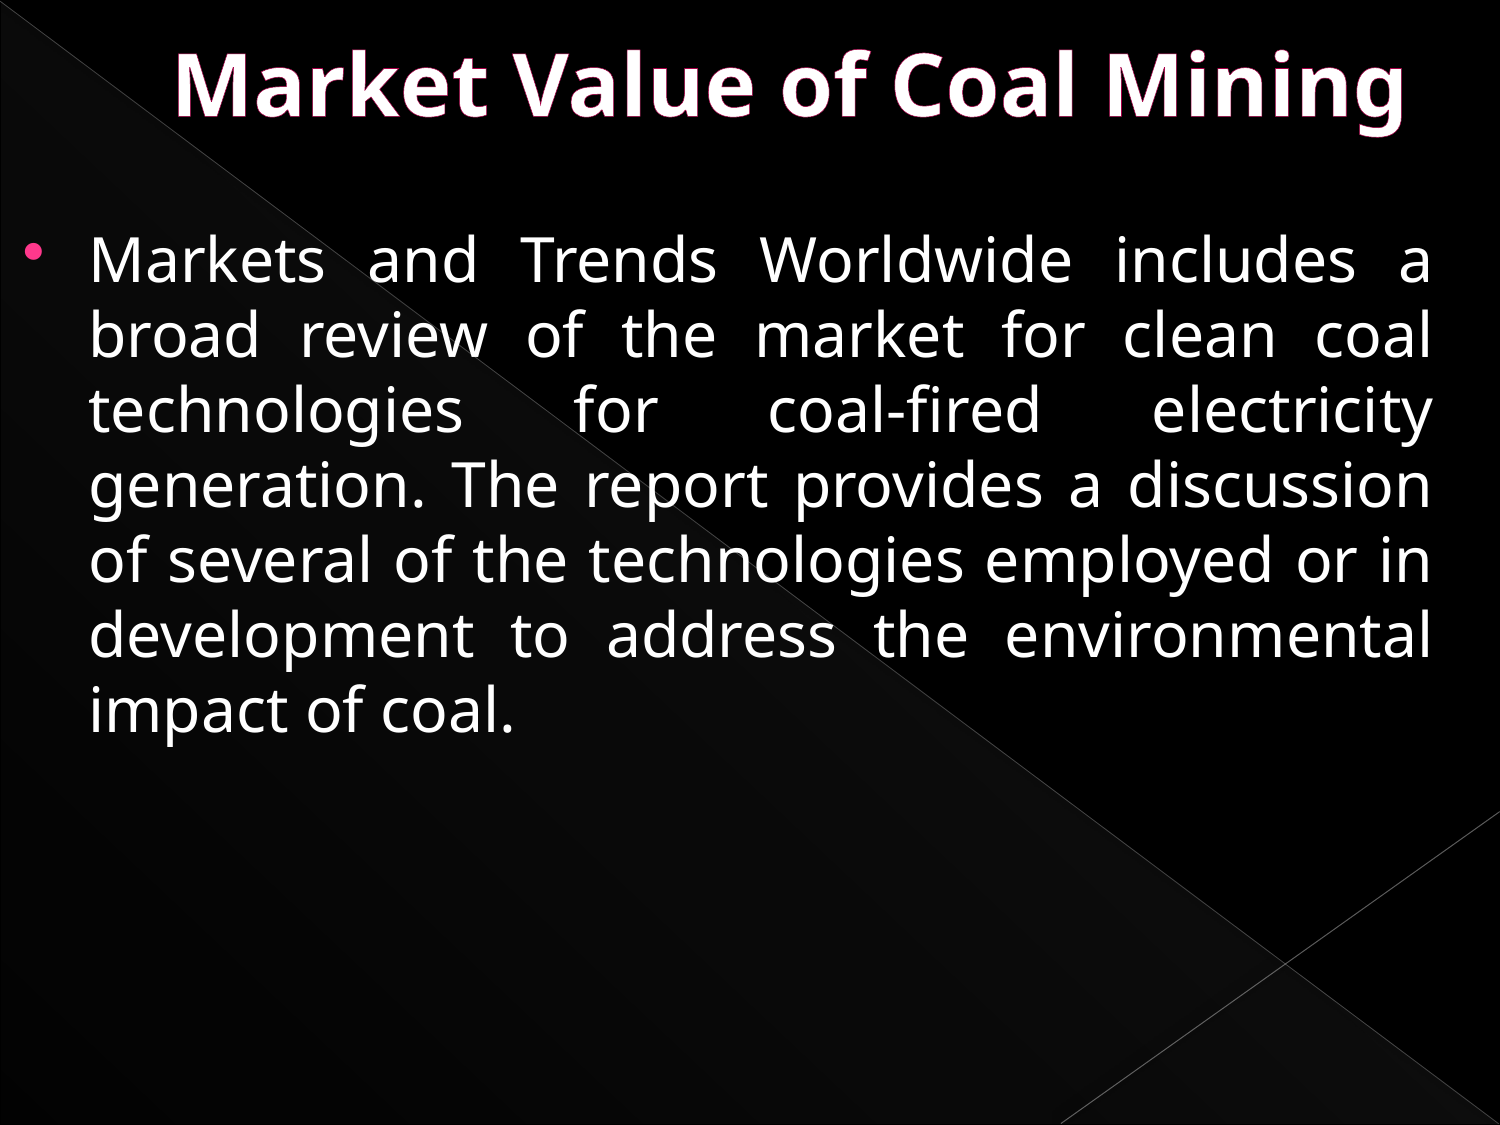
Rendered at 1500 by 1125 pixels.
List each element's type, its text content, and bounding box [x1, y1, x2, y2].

title Market Value of Coal Mining [0, 0, 1500, 163]
list Markets and Trends Worldwide includes a broad review of the market for clean coal technologies for coal-fired electricity generation. The report provides a discussion of several of the technologies employed or in development to address the environmental impact of coal. [0, 212, 1450, 800]
